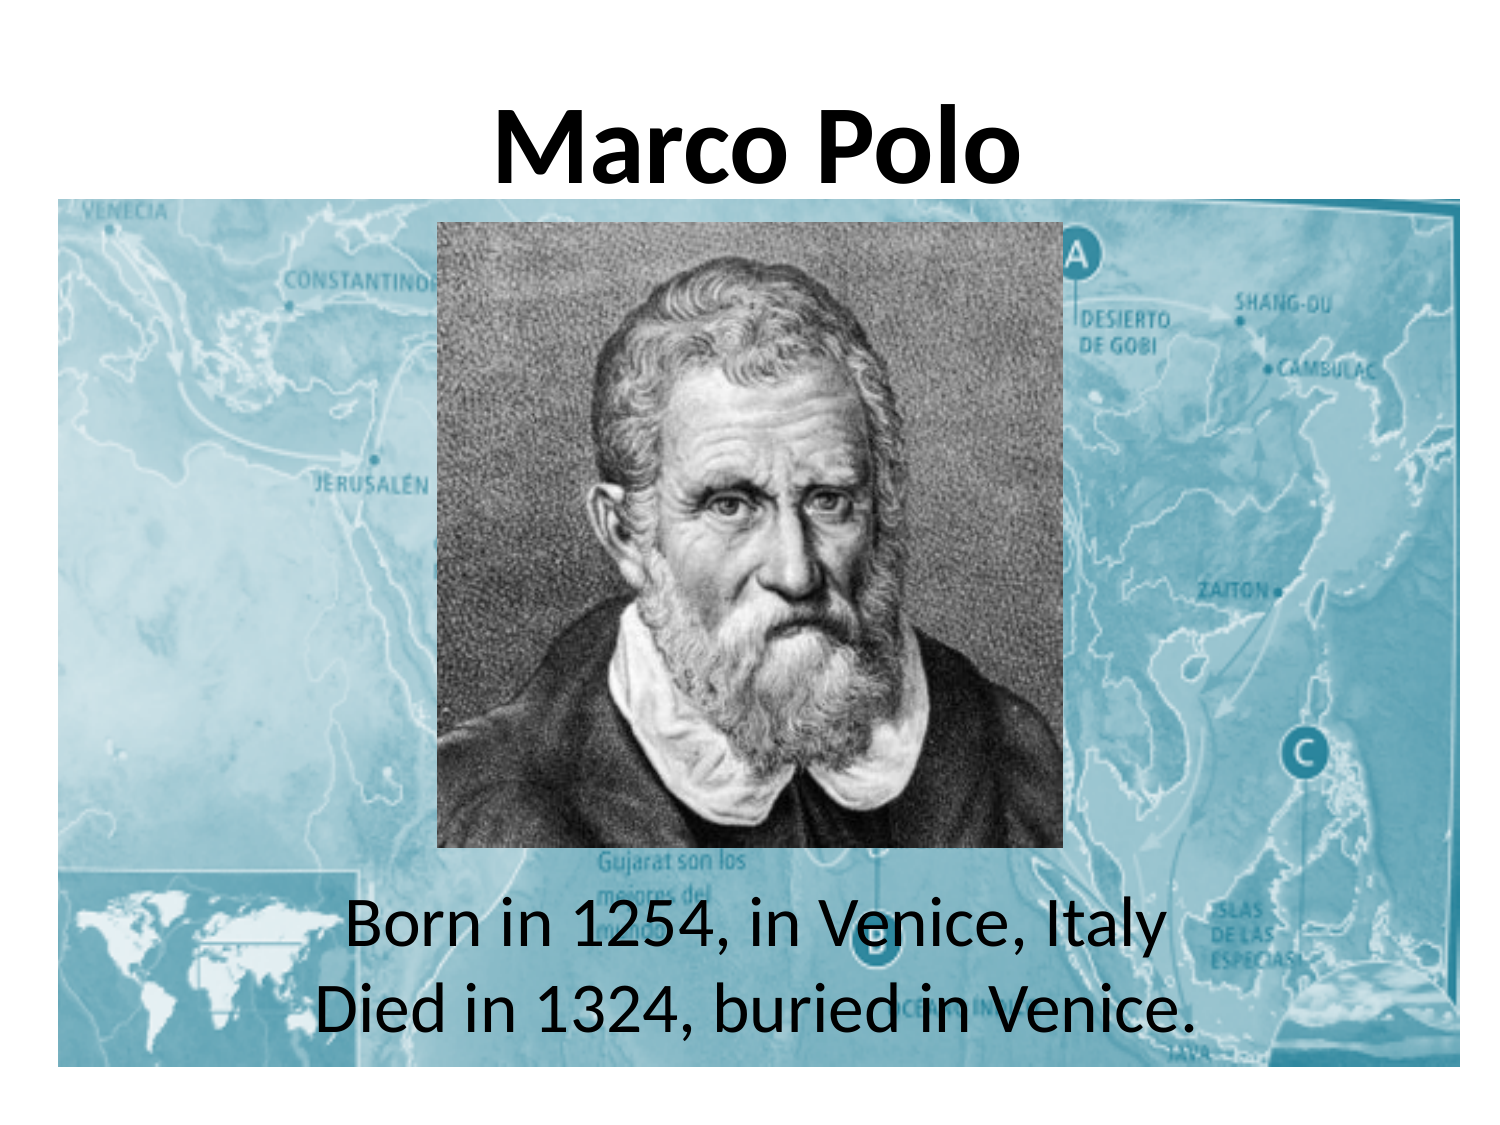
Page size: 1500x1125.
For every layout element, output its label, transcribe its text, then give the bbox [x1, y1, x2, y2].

text_box Marco Polo [81, 45, 1432, 197]
picture [58, 198, 1460, 1067]
